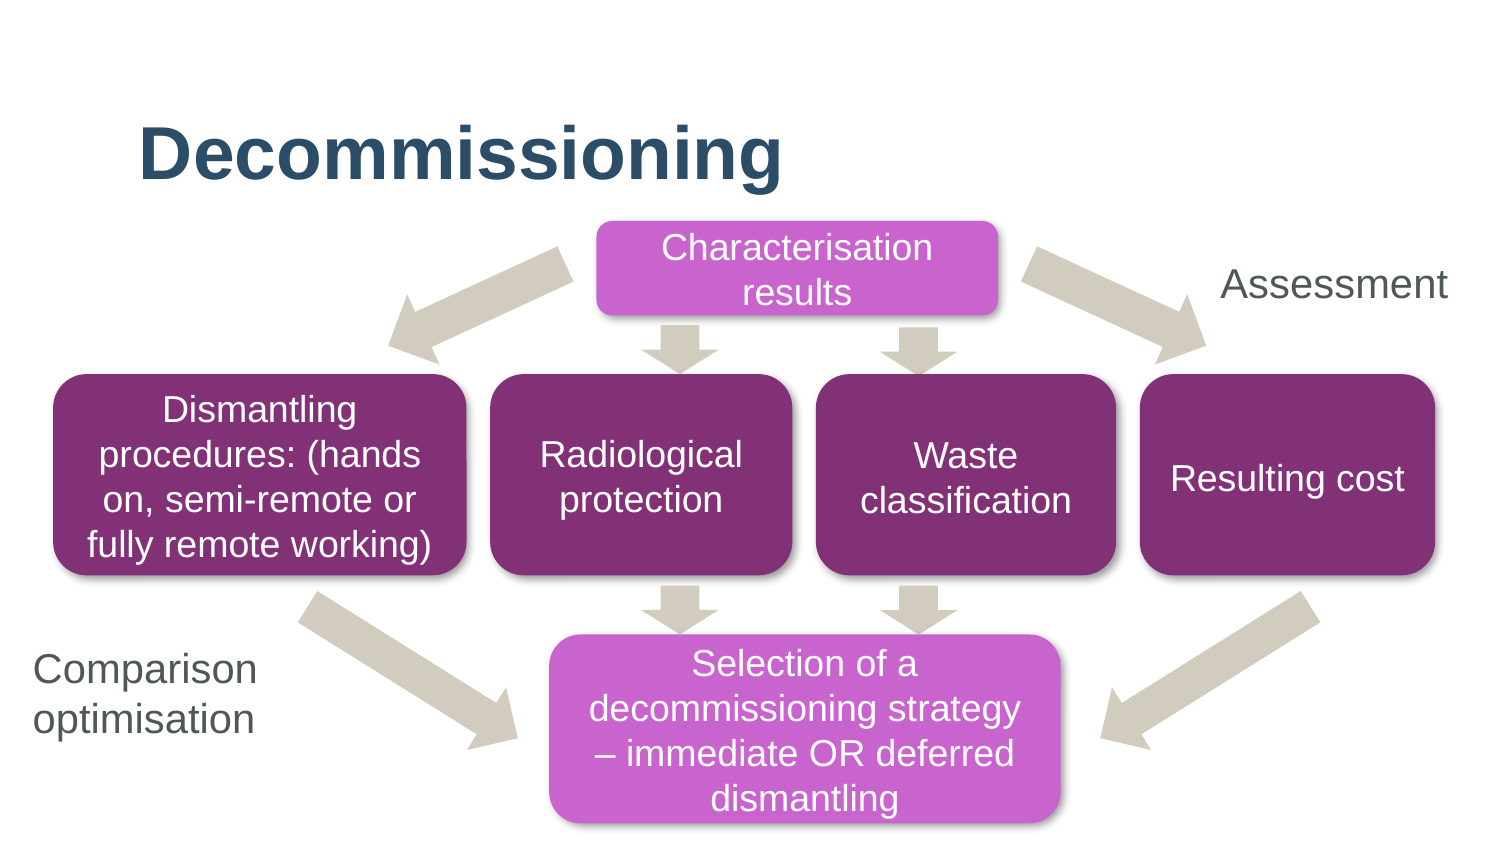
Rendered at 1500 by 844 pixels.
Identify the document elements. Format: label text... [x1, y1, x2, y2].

list Comparison optimisation [17, 634, 301, 752]
text_box Assessment [1205, 249, 1494, 313]
text_box Radiological protection [488, 372, 795, 578]
text_box Dismantling procedures: (hands on, semi-remote or fully remote working) [50, 372, 469, 578]
text_box [1018, 244, 1209, 367]
text_box [295, 588, 520, 752]
text_box [386, 244, 576, 367]
text_box [1098, 588, 1323, 752]
text_box [877, 325, 960, 371]
text_box Characterisation results [594, 218, 1001, 318]
text_box [639, 323, 721, 370]
text_box Selection of a decommissioning strategy – immediate OR deferred dismantling [547, 632, 1063, 826]
title Decommissioning [123, 79, 1412, 220]
text_box [877, 583, 960, 631]
text_box Waste classification [815, 374, 1117, 576]
text_box [639, 583, 721, 631]
text_box Resulting cost [1139, 374, 1436, 576]
